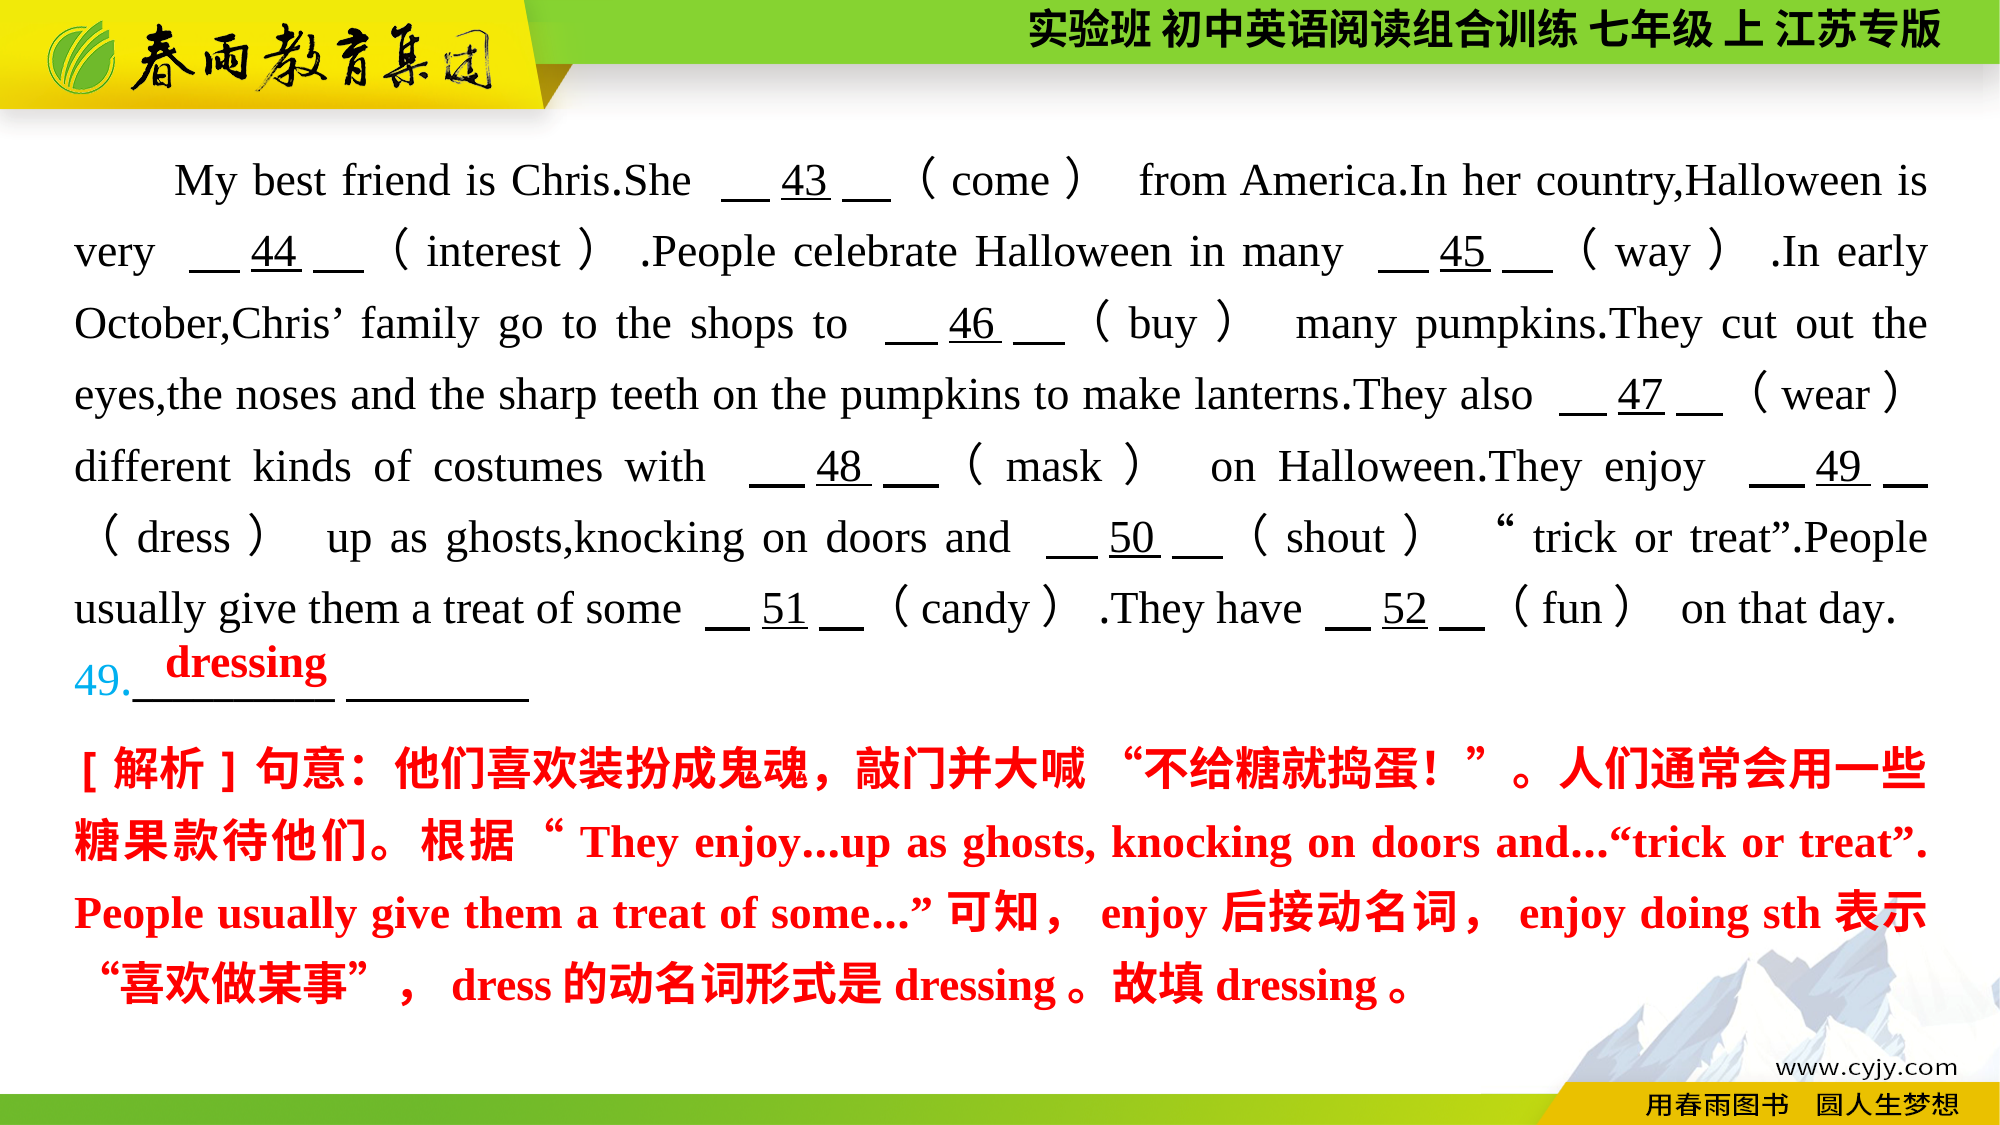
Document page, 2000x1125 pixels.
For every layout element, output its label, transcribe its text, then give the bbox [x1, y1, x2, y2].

picture [0, 0, 2000, 1125]
list My best friend is Chris.She 43 （come） from America.In her country,Halloween is very 44 （interest）.People celebrate Halloween in many 45 （way）.In early October,Chris’ family go to the shops to 46 （buy） many pumpkins.They cut out the eyes,the noses and the sharp teeth on the pumpkins to make lanterns.They also 47 （wear） different kinds of costumes with 48 （mask） on Halloween.They enjoy 49 （dress） up as ghosts,knocking on doors and 50 （shout） “trick or treat”.People usually give them a treat of some 51 （candy）.They have 52 （fun） on that day. 49.__________ [59, 125, 1944, 715]
text_box [解析]句意：他们喜欢装扮成鬼魂，敲门并大喊 “不给糖就捣蛋！”。人们通常会用一些糖果款待他们。根据“They enjoy...up as ghosts, knocking on doors and...“trick or treat”. People usually give them a treat of some...”可知，enjoy后接动名词，enjoy doing sth表示“喜欢做某事”，dress的动名词形式是dressing。故填dressing。 [59, 715, 1944, 1017]
text_box dressing [150, 624, 343, 694]
